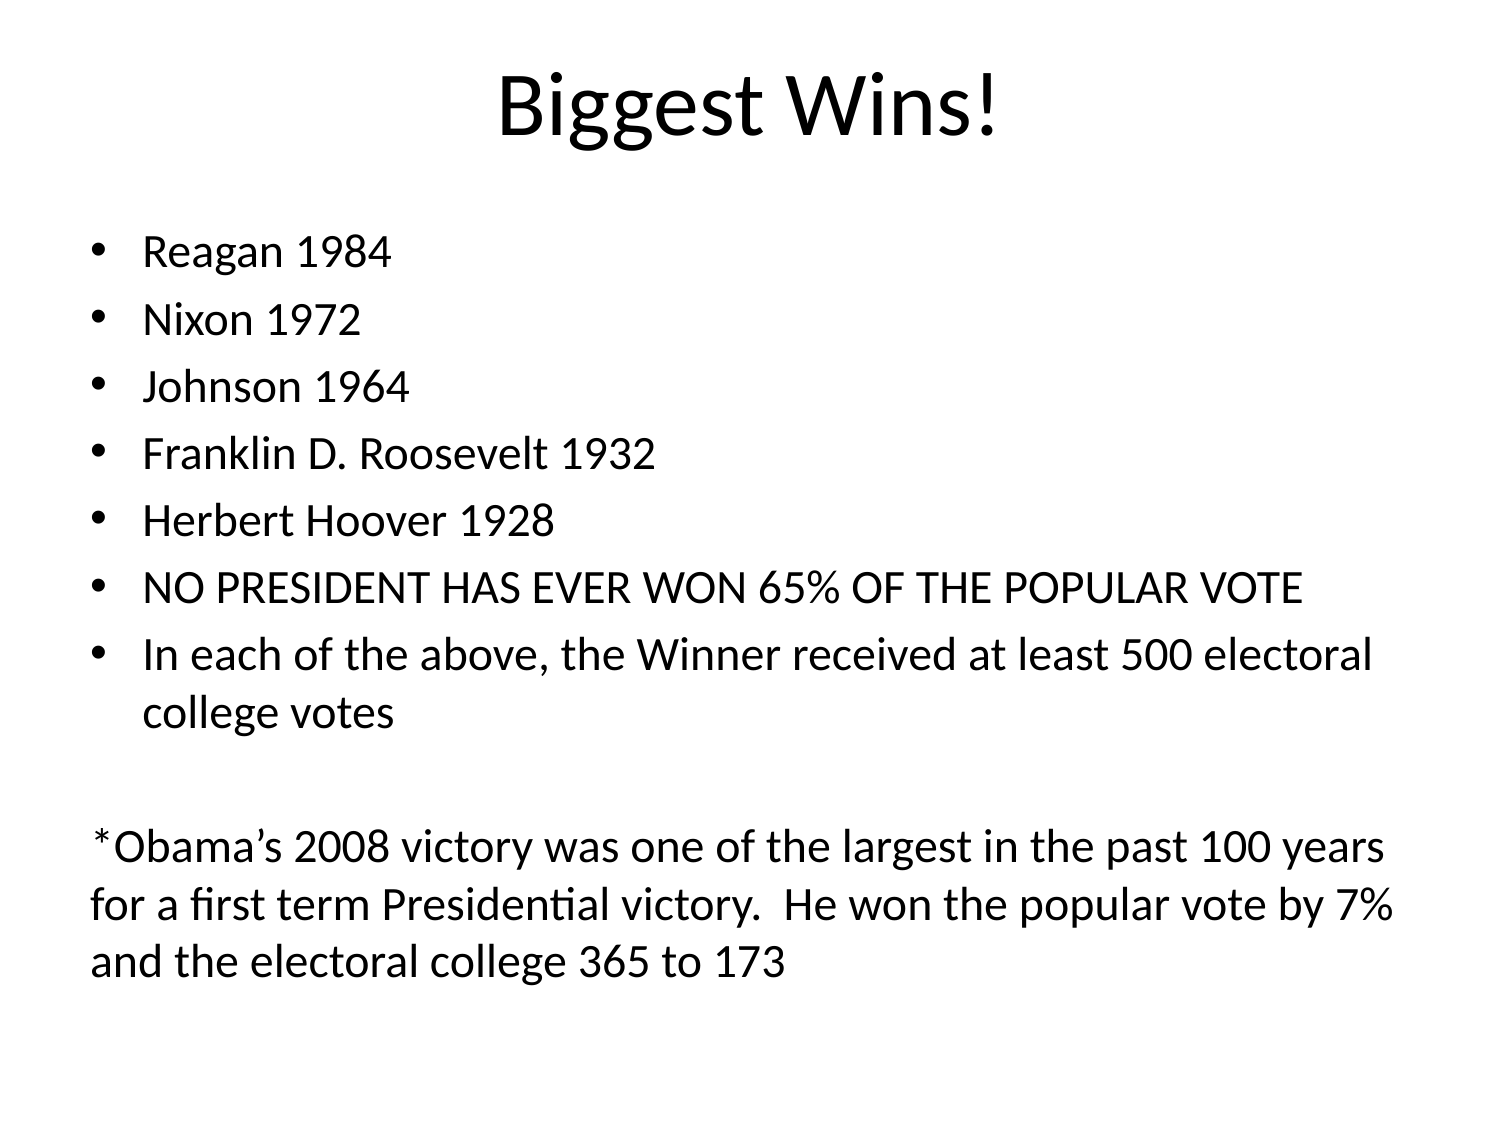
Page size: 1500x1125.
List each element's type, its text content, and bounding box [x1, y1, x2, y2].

list Reagan 1984 Nixon 1972 Johnson 1964 Franklin D. Roosevelt 1932 Herbert Hoover 1928 NO PRESIDENT HAS EVER WON 65% OF THE POPULAR VOTE In each of the above, the Winner received at least 500 electoral college votes *Obama’s 2008 victory was one of the largest in the past 100 years for a first term Presidential victory. He won the popular vote by 7% and the electoral college 365 to 173 [75, 212, 1425, 1005]
title Biggest Wins! [75, 5, 1425, 193]
